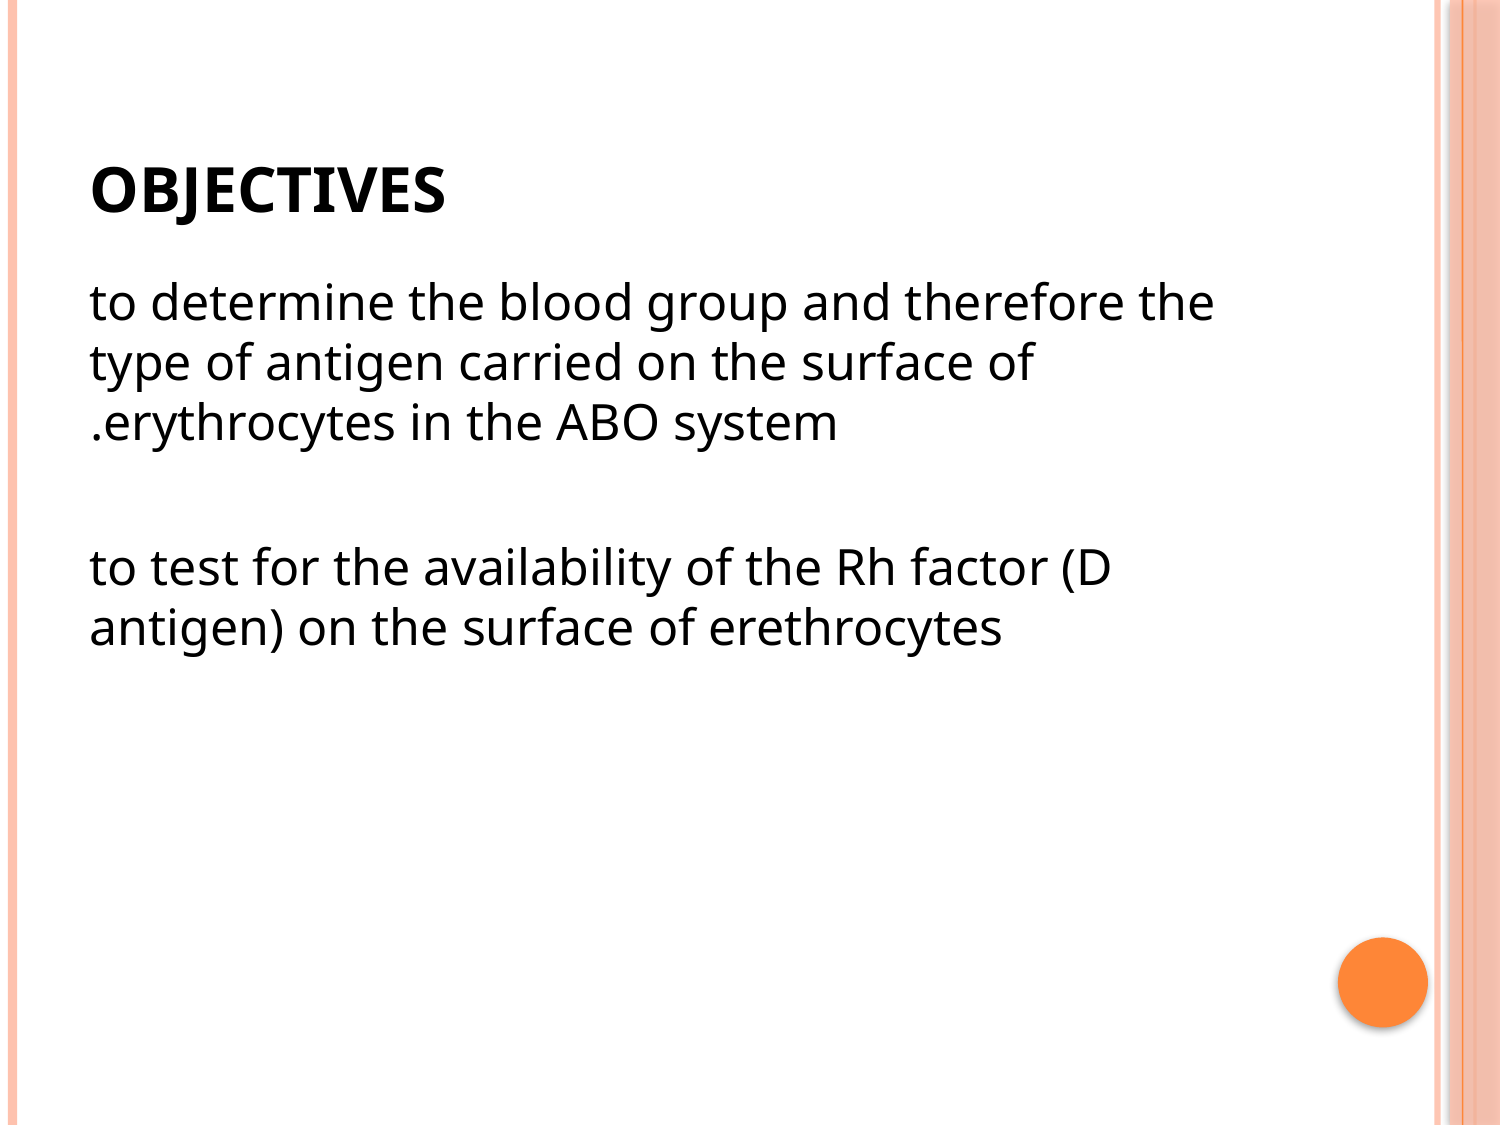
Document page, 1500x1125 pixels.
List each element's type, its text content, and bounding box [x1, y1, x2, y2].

list to determine the blood group and therefore the type of antigen carried on the surface of erythrocytes in the ABO system. to test for the availability of the Rh factor (D antigen) on the surface of erethrocytes [75, 262, 1300, 1062]
title Objectives [75, 45, 1300, 233]
